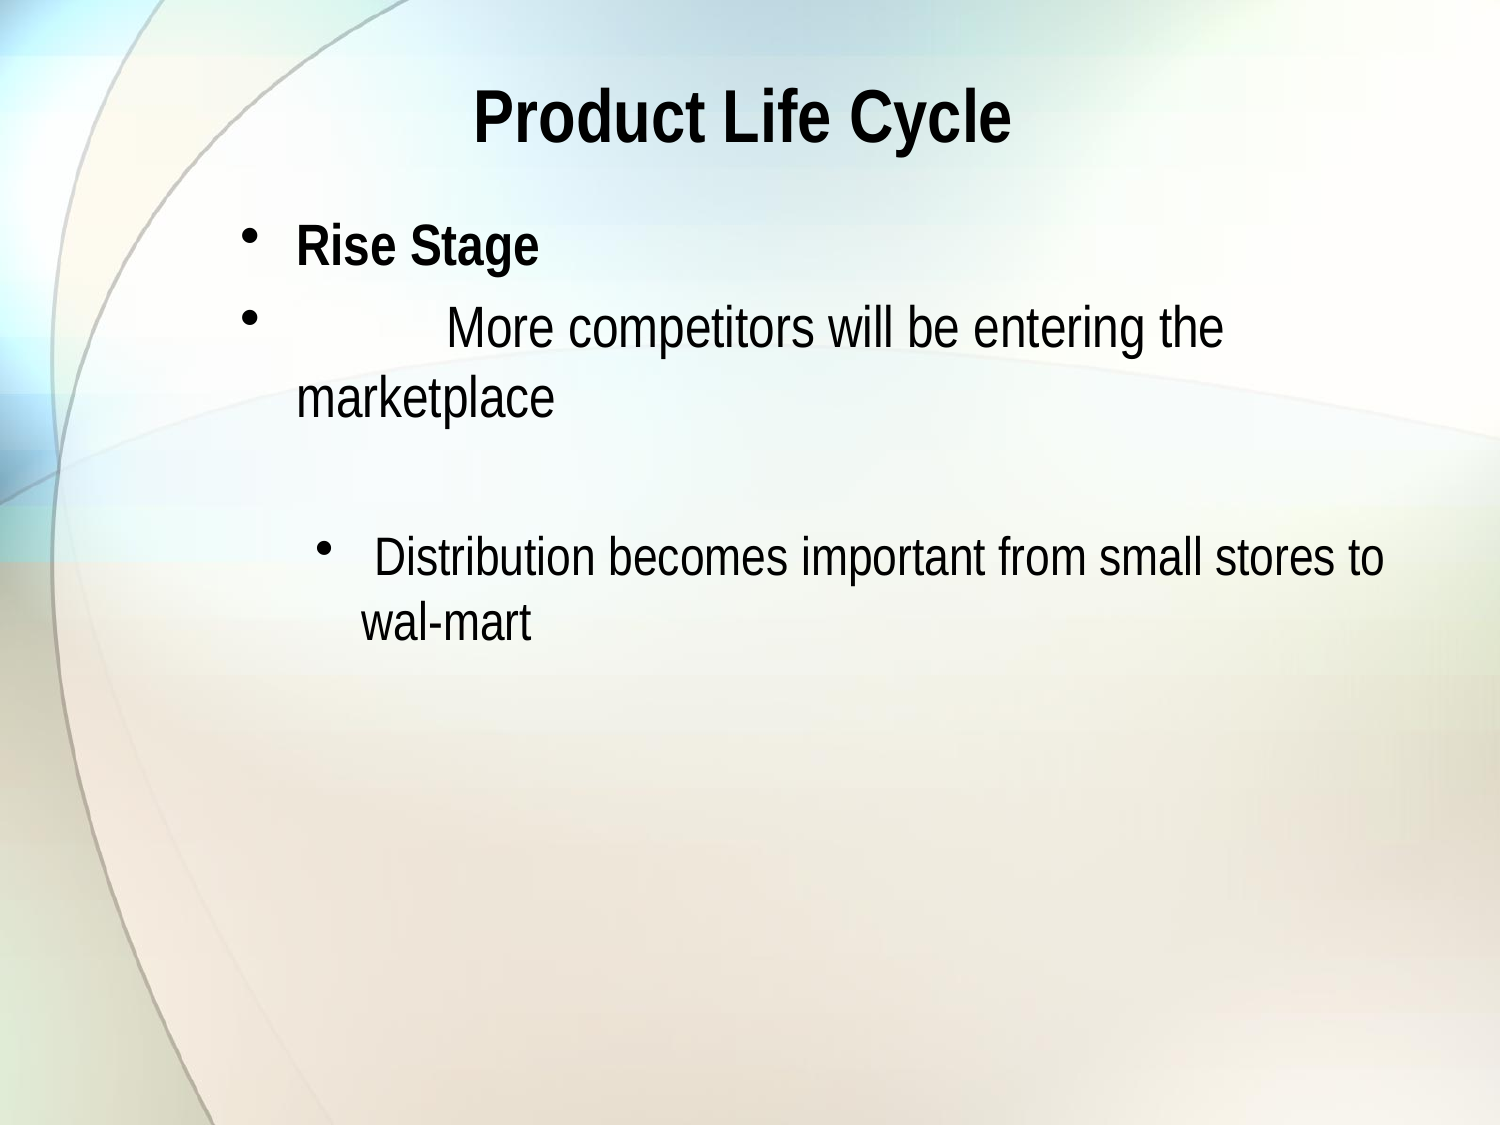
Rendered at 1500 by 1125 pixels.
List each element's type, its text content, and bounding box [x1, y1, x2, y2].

title Product Life Cycle [24, 49, 1463, 176]
picture [0, 0, 1500, 1125]
list Rise Stage More competitors will be entering the marketplace Distribution becomes important from small stores to wal-mart [224, 199, 1463, 1026]
